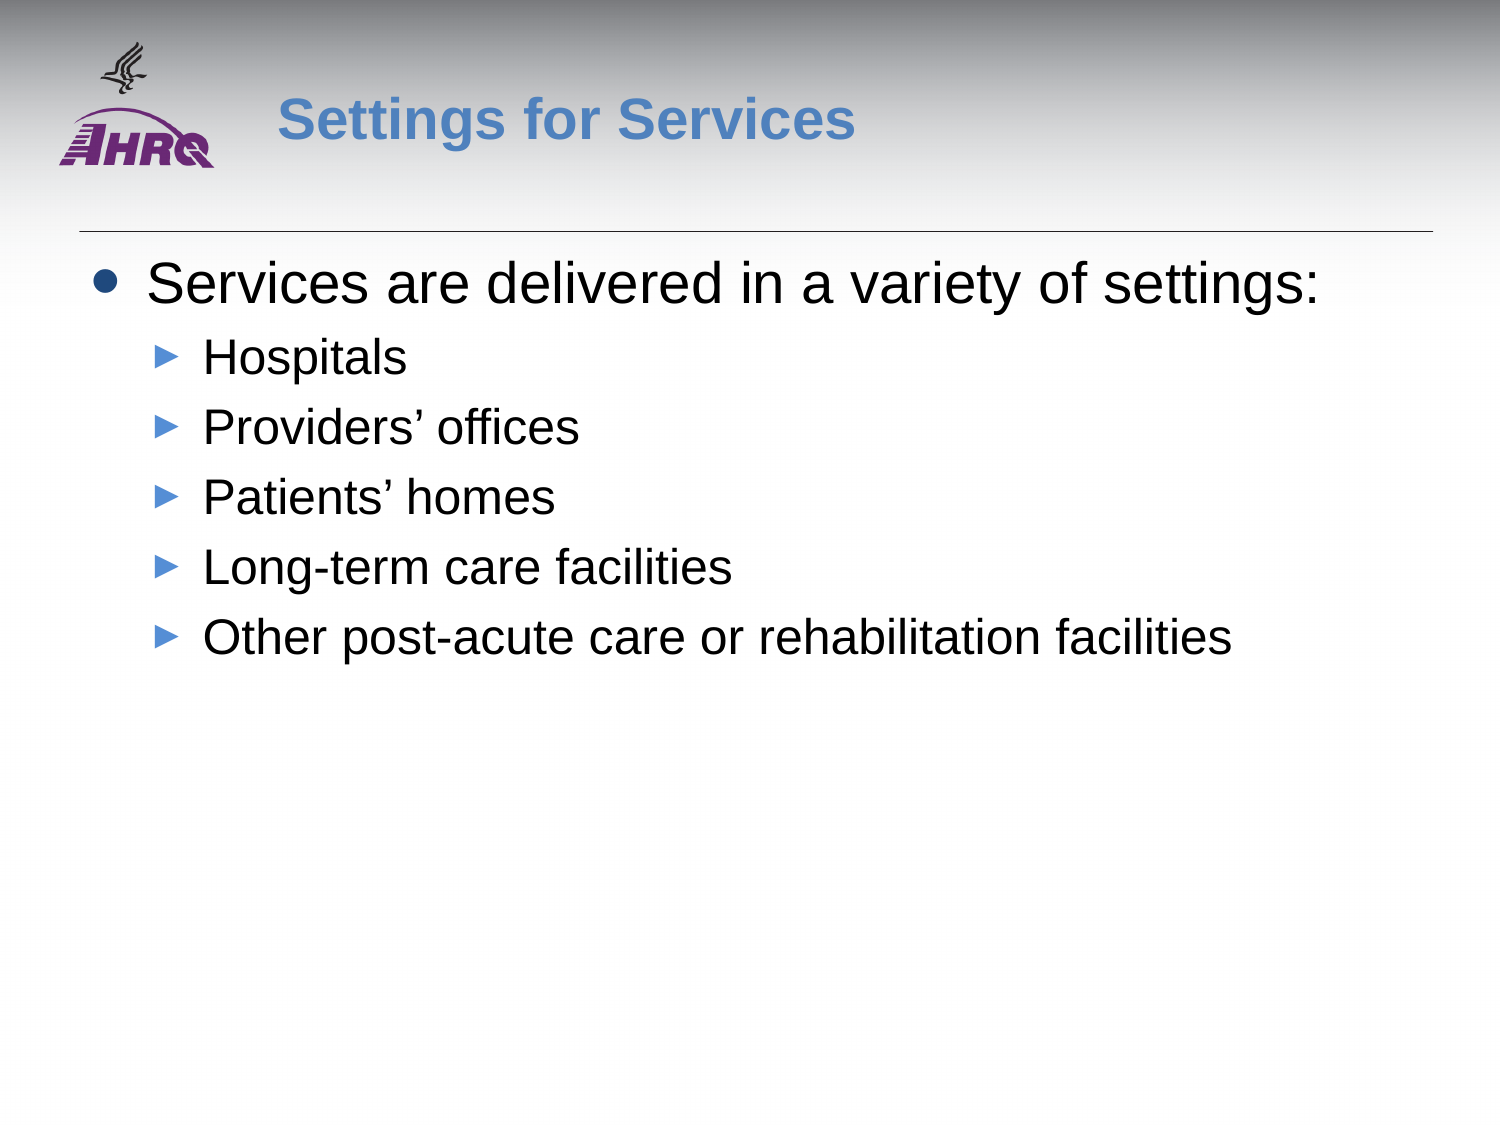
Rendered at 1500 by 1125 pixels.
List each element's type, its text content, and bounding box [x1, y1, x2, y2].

list Services are delivered in a variety of settings: Hospitals Providers’ offices Patients’ homes Long-term care facilities Other post-acute care or rehabilitation facilities [75, 237, 1425, 1005]
title Settings for Services [262, 45, 1425, 188]
picture [0, 0, 1500, 1125]
